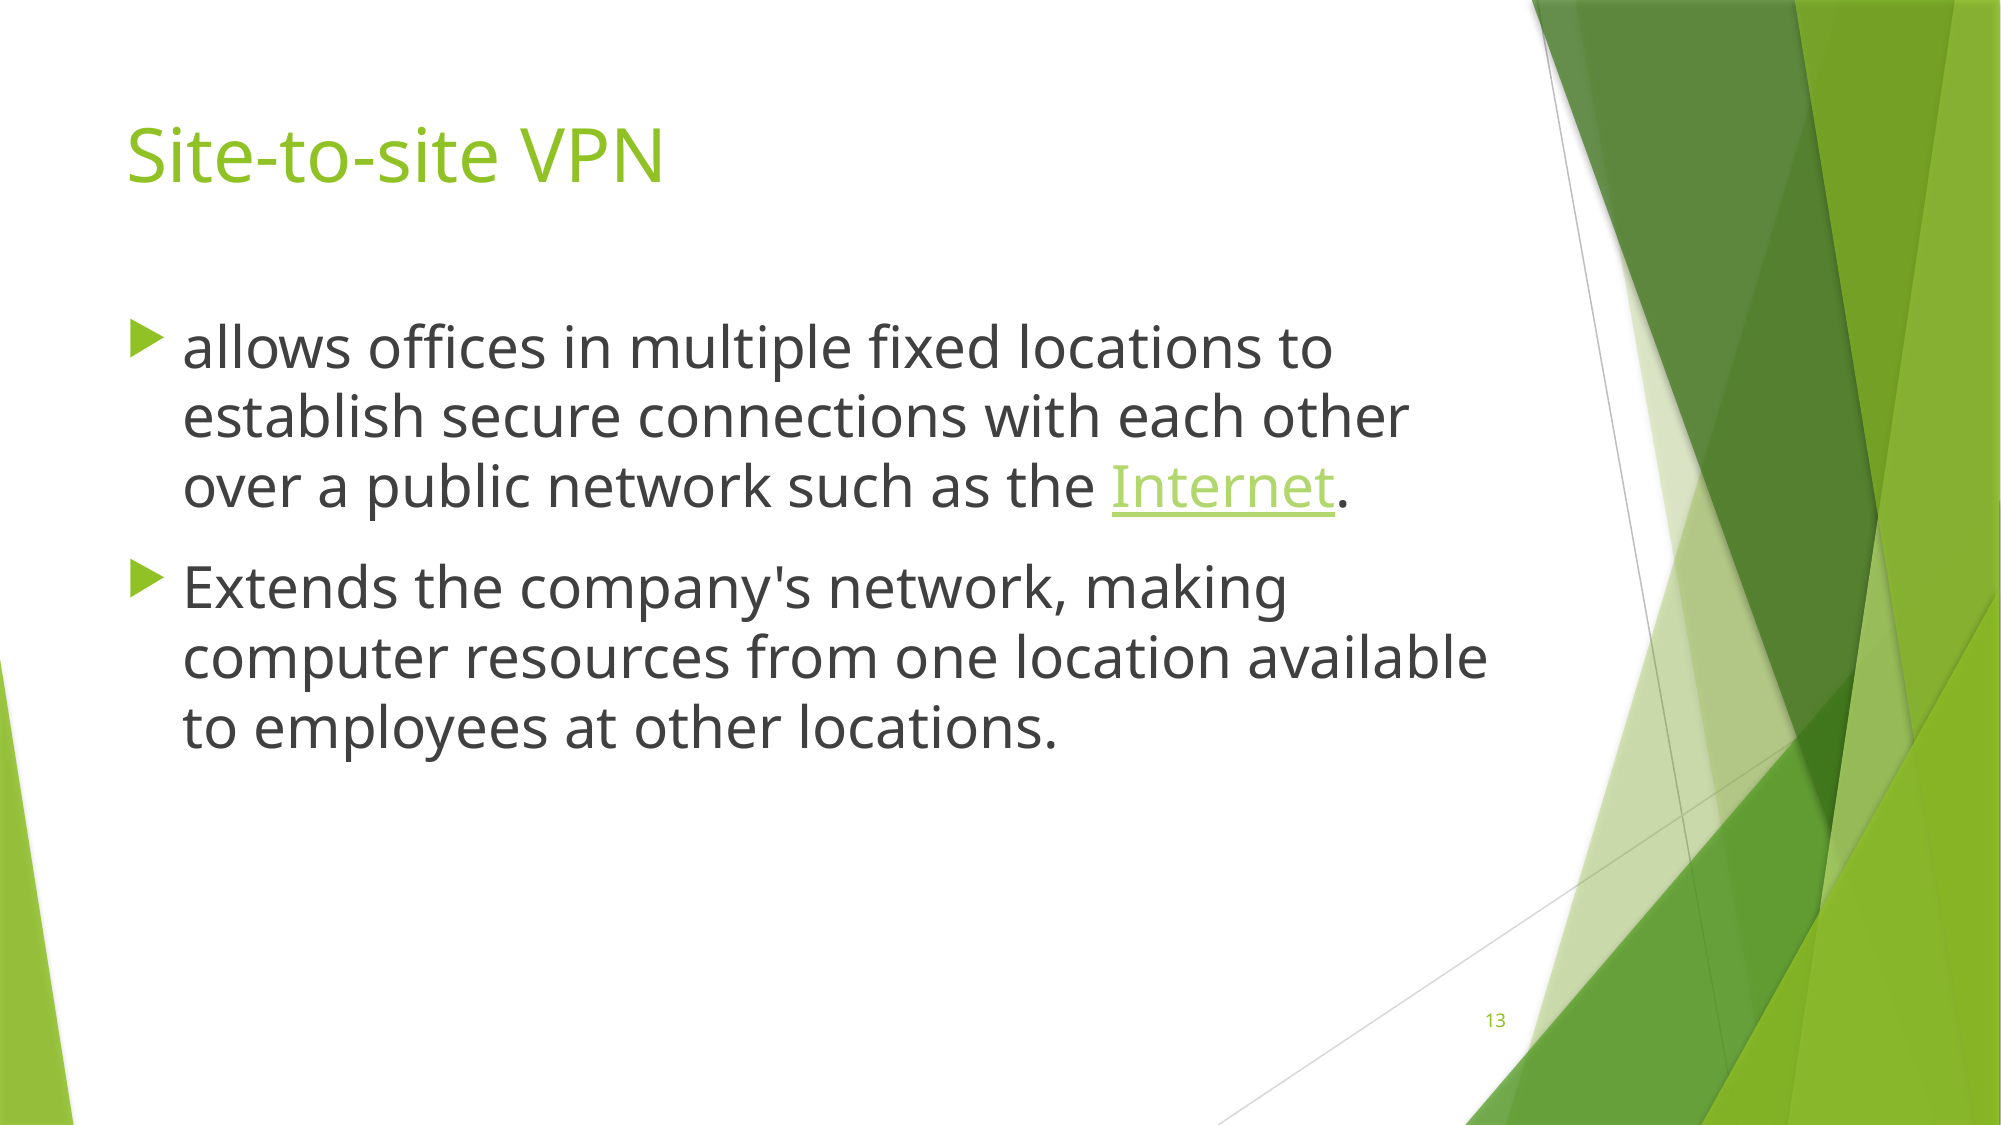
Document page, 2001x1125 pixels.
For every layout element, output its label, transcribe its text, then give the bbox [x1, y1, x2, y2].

slide_number 13 [1409, 991, 1522, 1051]
list allows offices in multiple fixed locations to establish secure connections with each other over a public network such as the Internet. Extends the company's network, making computer resources from one location available to employees at other locations. [111, 211, 1522, 848]
title Site-to-site VPN [111, 99, 1522, 211]
